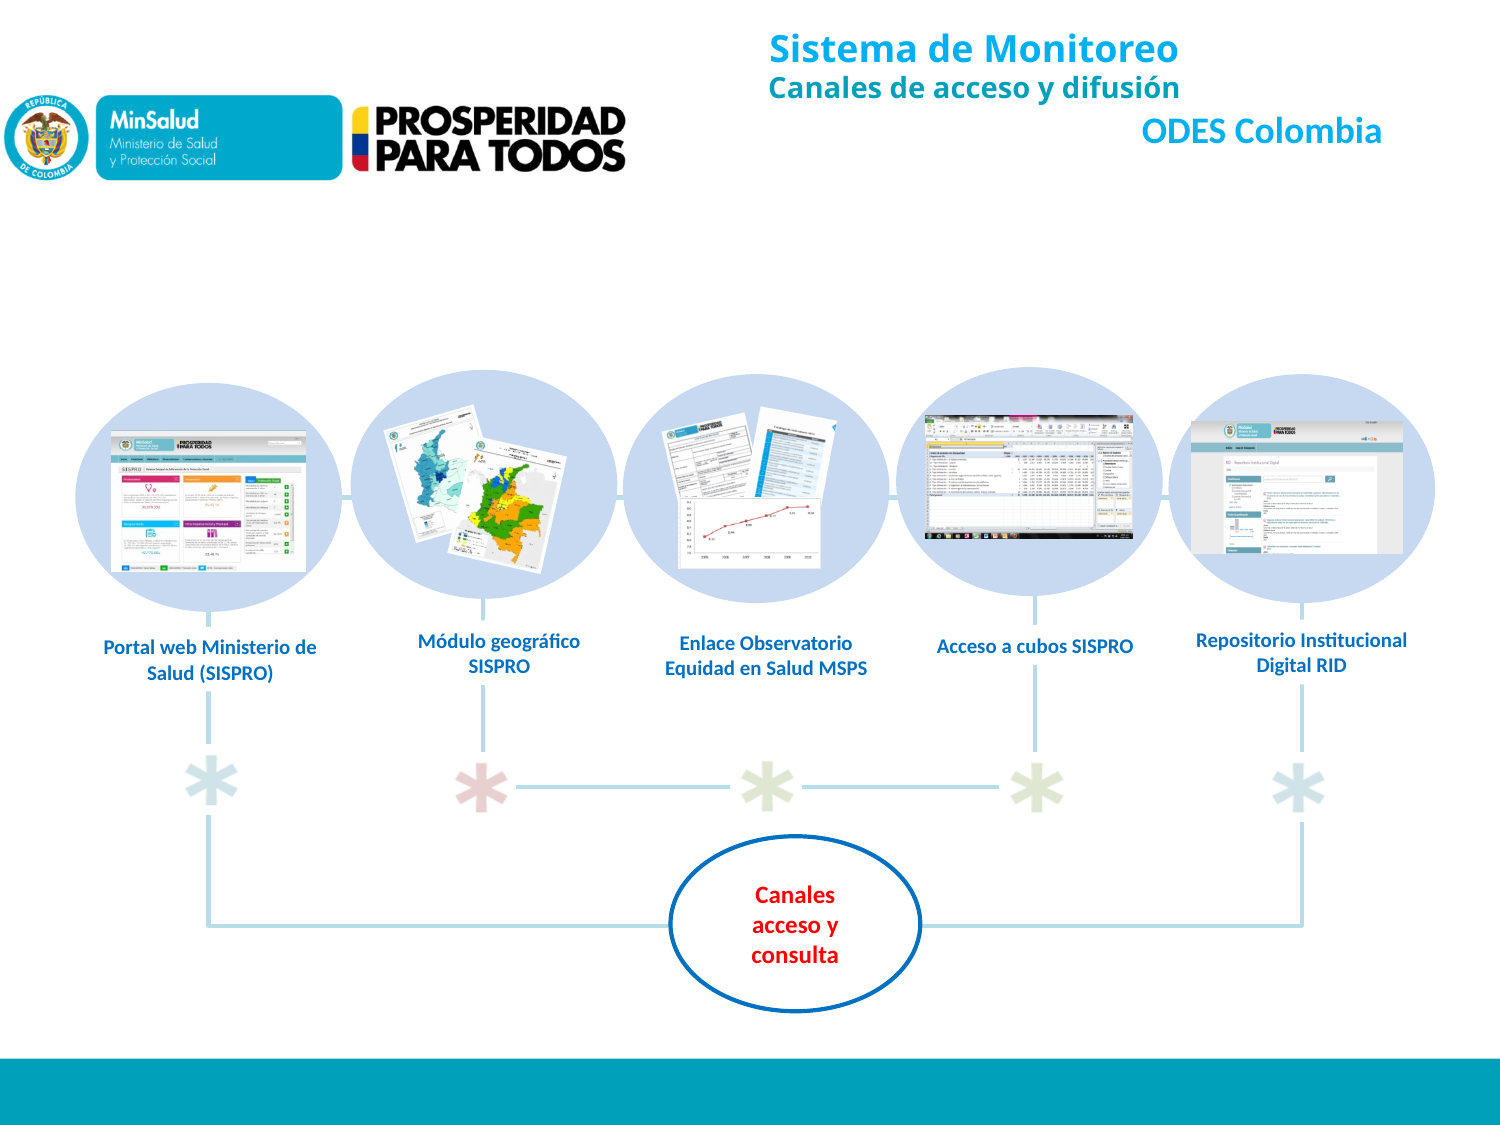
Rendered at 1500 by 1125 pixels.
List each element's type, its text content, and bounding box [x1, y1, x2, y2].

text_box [350, 369, 618, 599]
title Sistema de Monitoreo Canales de acceso y difusión [614, 36, 1335, 94]
picture [730, 750, 803, 821]
text_box ODES Colombia [1127, 98, 1467, 159]
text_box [75, 382, 343, 613]
picture [0, 78, 632, 194]
text_box Enlace Observatorio Equidad en Salud MSPS [638, 622, 895, 688]
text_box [895, 366, 1163, 597]
picture [444, 751, 517, 823]
text_box [206, 604, 1304, 928]
text_box Módulo geográfico SISPRO [371, 620, 628, 685]
text_box Portal web Ministerio de Salud (SISPRO) [82, 626, 339, 692]
text_box Acceso a cubos SISPRO [907, 625, 1164, 665]
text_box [622, 373, 890, 604]
text_box Repositorio Institucional Digital RID [1173, 619, 1430, 685]
picture [174, 744, 247, 815]
text_box Canales acceso y consulta [668, 834, 923, 1014]
picture [1260, 751, 1333, 823]
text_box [1168, 373, 1436, 604]
picture [999, 751, 1072, 823]
